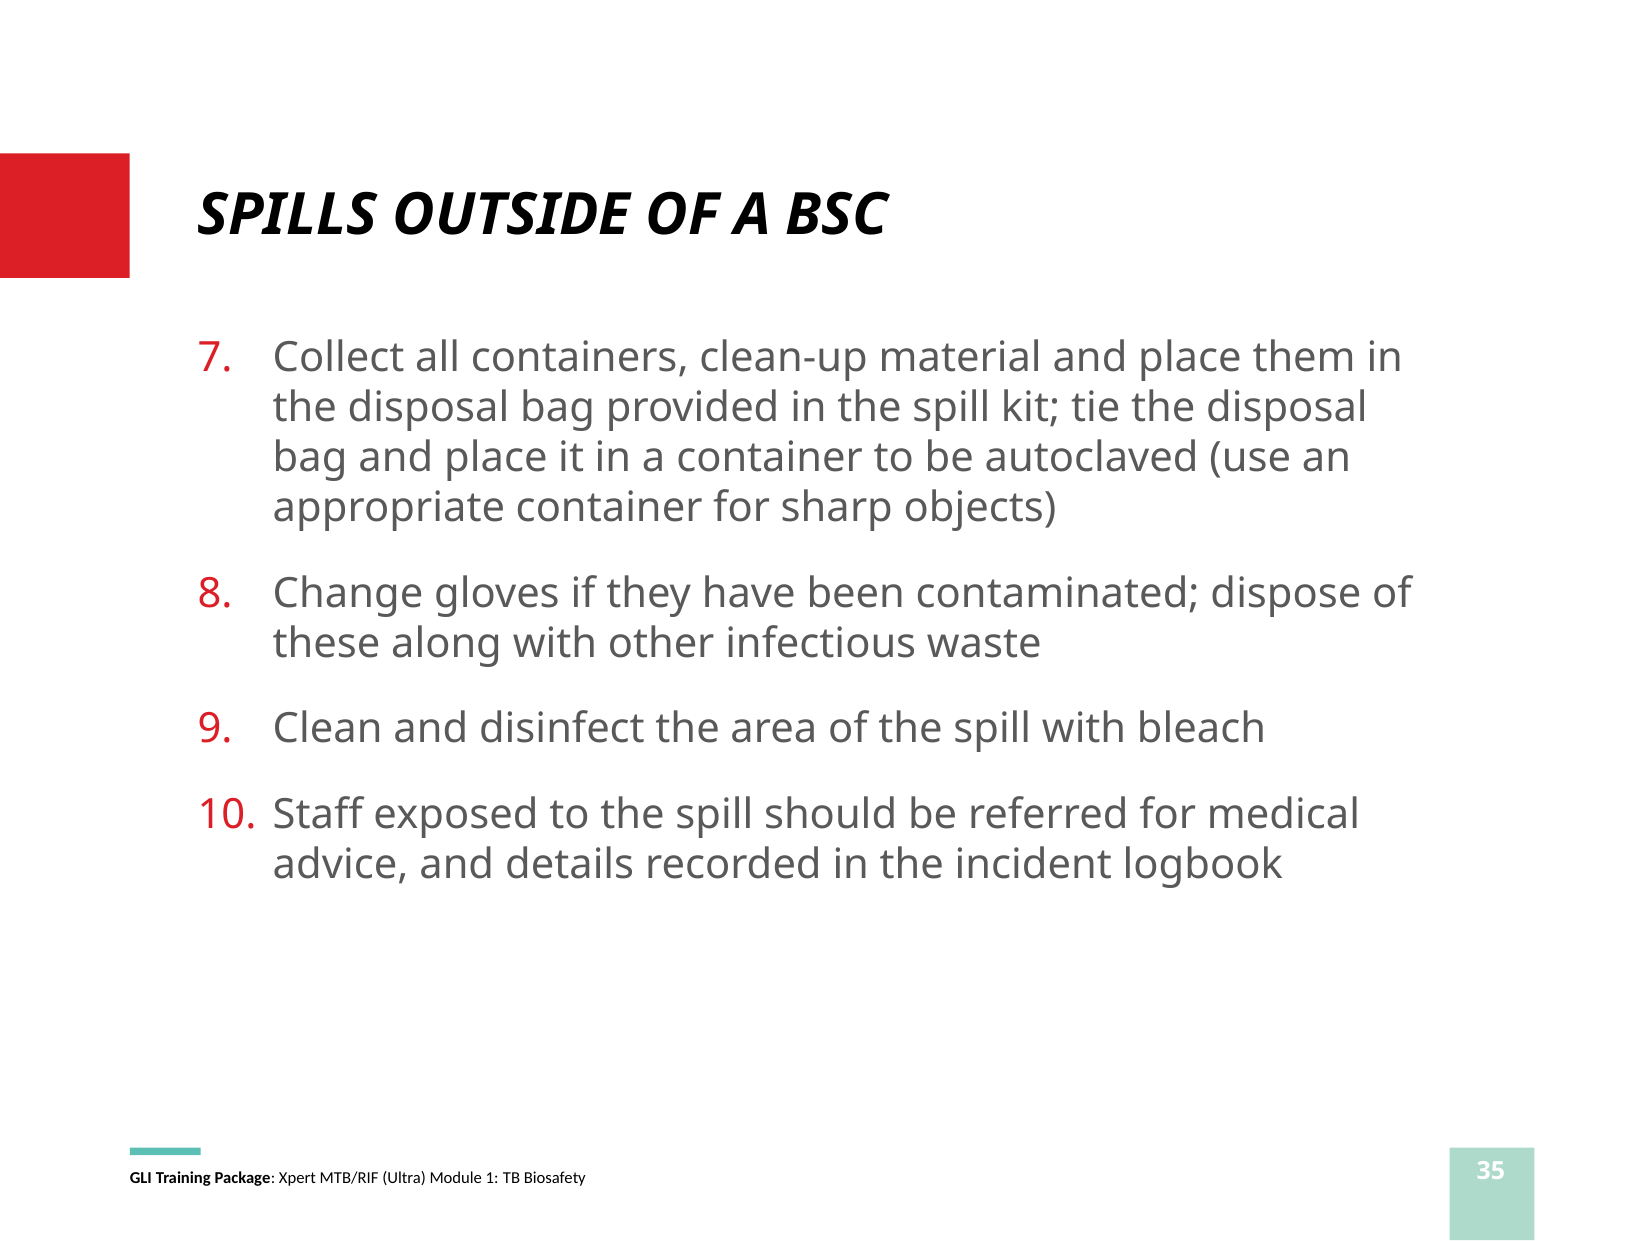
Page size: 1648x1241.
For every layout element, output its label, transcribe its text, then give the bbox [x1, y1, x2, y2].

text_box [55, 238, 1637, 406]
list Collect all containers, clean-up material and place them in the disposal bag provided in the spill kit; tie the disposal bag and place it in a container to be autoclaved (use an appropriate container for sharp objects) Change gloves if they have been contaminated; dispose of these along with other infectious waste Clean and disinfect the area of the spill with bleach Staff exposed to the spill should be referred for medical advice, and details recorded in the incident logbook [197, 406, 1450, 1087]
title SPILLS OUTSIDE OF A BSC [197, 153, 1450, 238]
